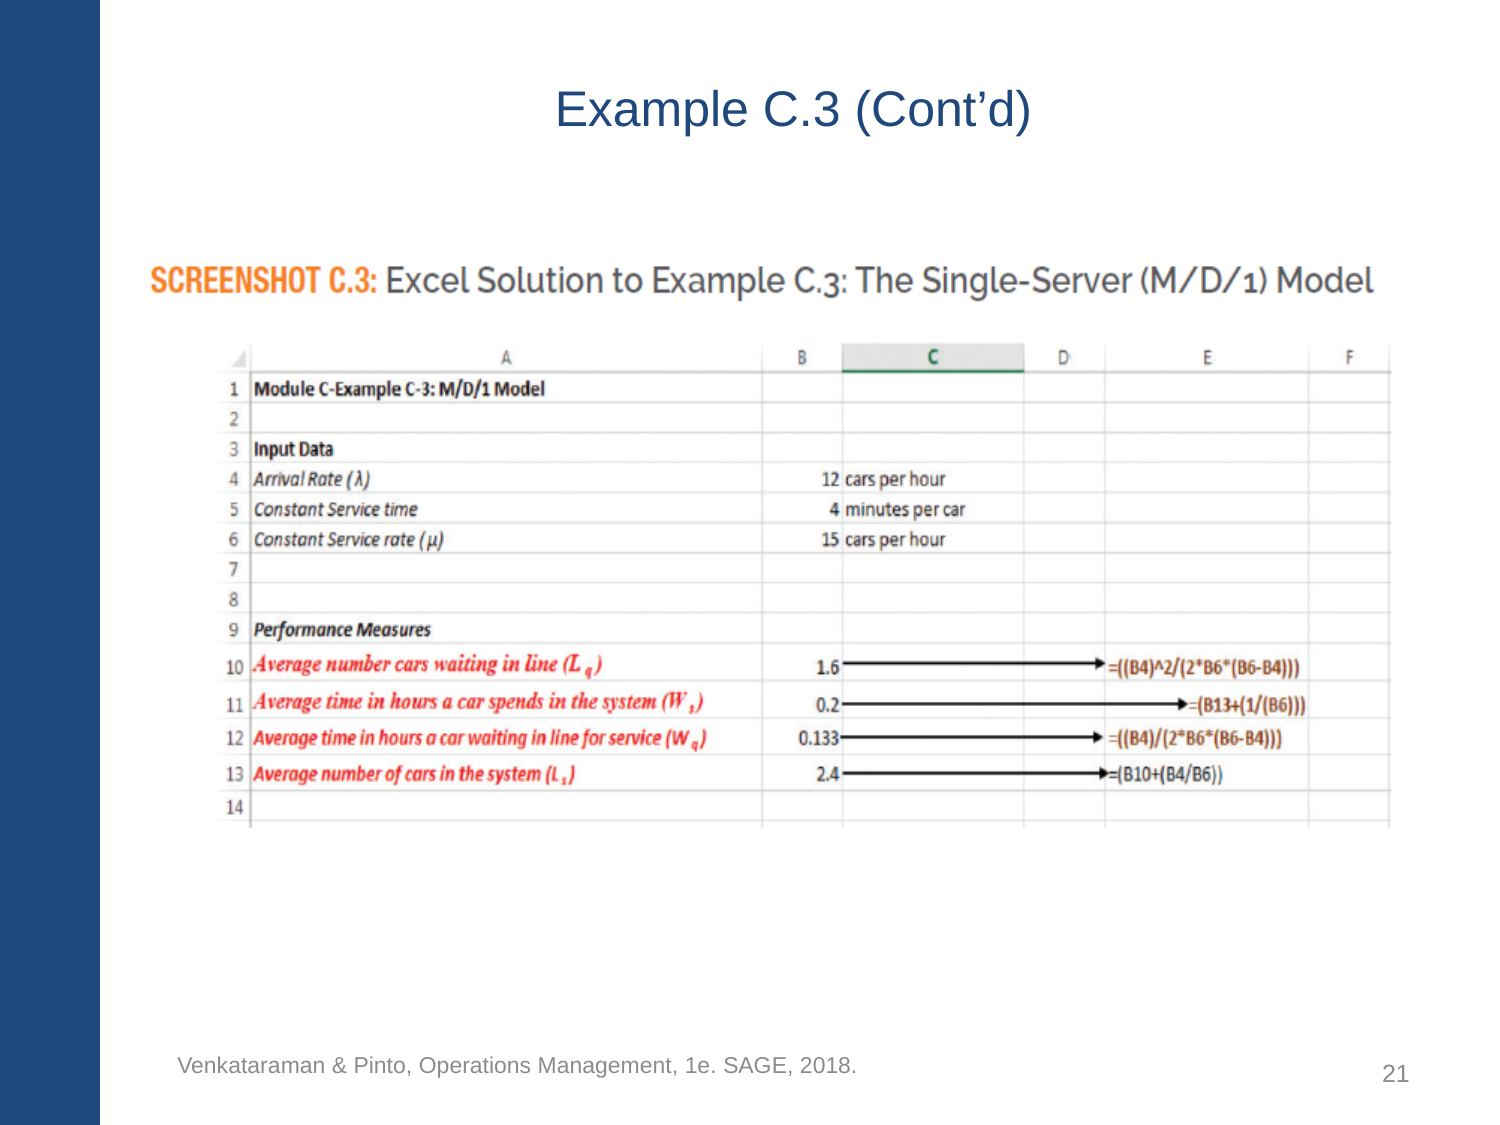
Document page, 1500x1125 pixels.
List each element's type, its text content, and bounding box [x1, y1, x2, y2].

picture [143, 237, 1480, 838]
title Example C.3 (Cont’d) [162, 12, 1425, 200]
footer Venkataraman & Pinto, Operations Management, 1e. SAGE, 2018. [162, 1042, 1313, 1103]
slide_number 21 [1350, 1042, 1425, 1103]
